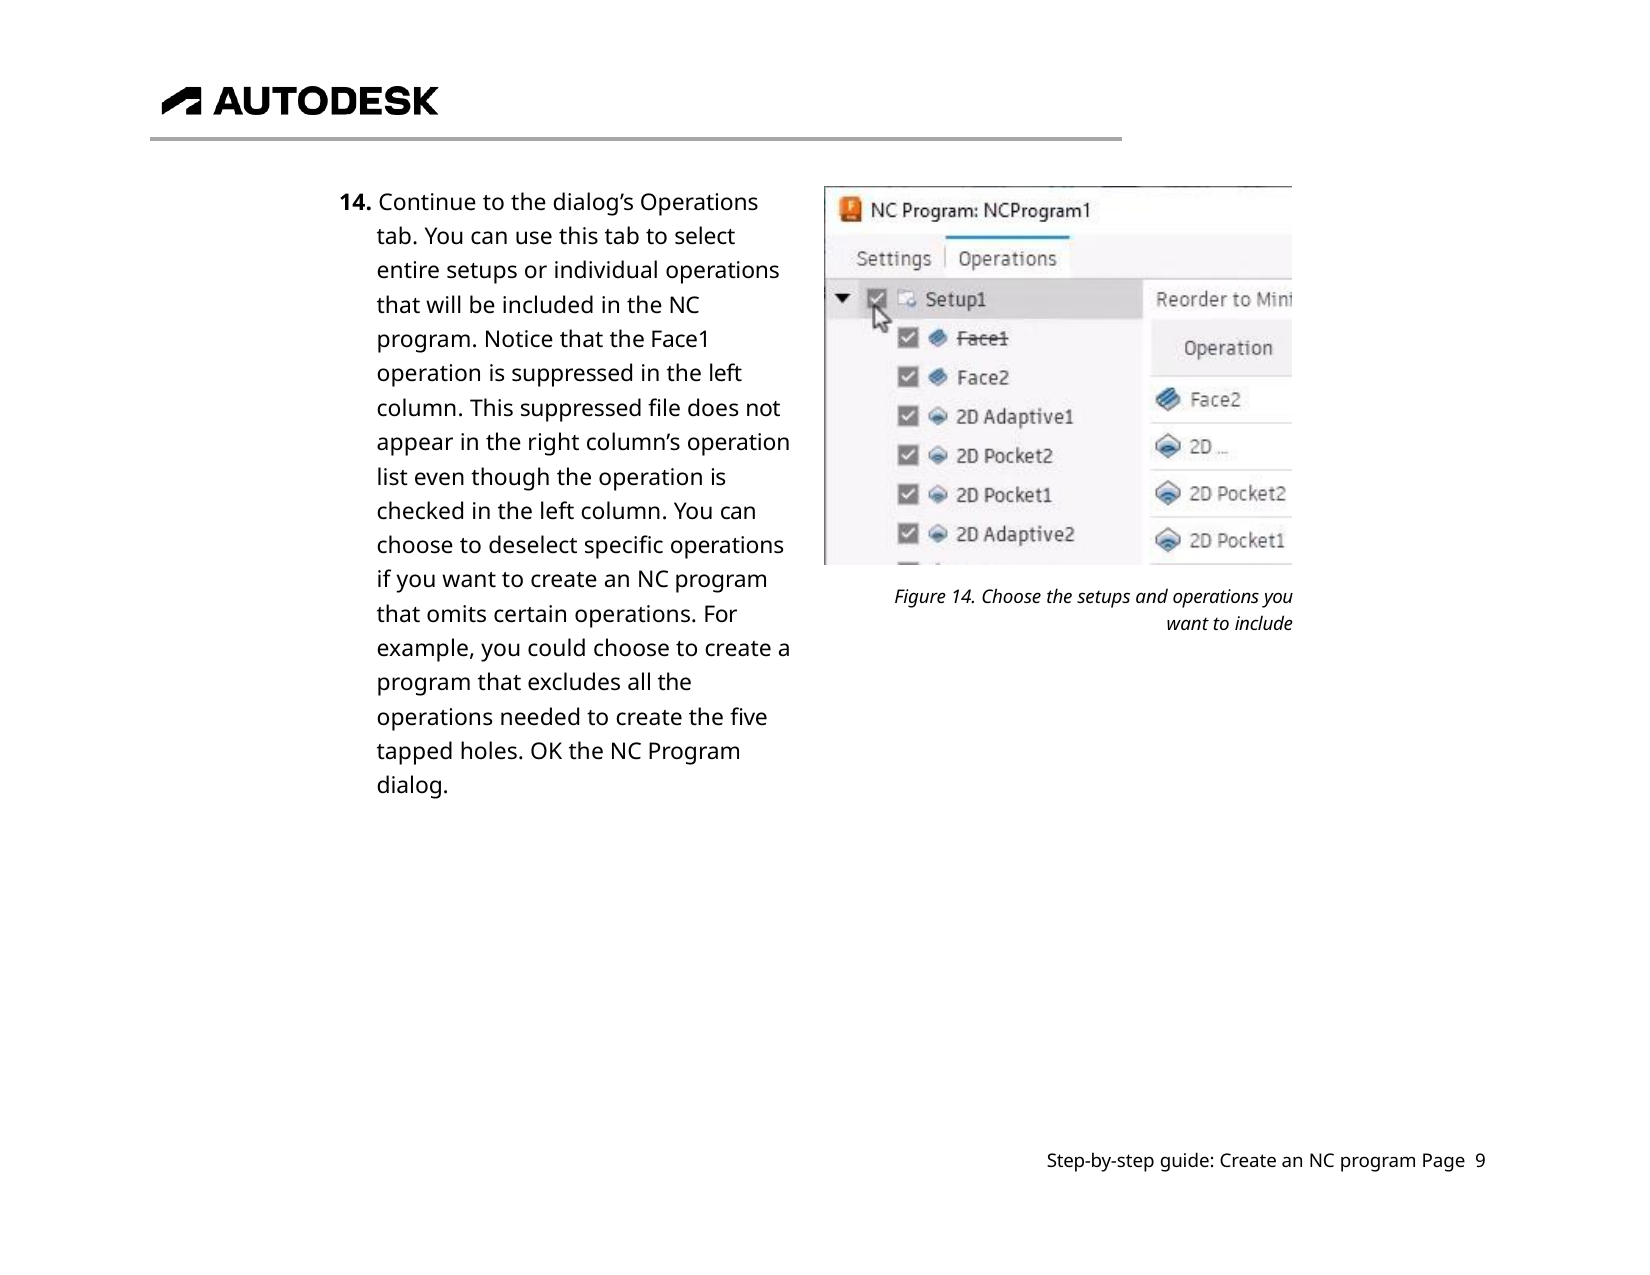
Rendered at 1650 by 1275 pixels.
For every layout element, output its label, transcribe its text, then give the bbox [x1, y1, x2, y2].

slide_number Step-by-step guide: Create an NC program Page 10 [1044, 1145, 1509, 1275]
text_box Figure 14. Choose the setups and operations you want to include [859, 579, 1294, 634]
picture [161, 86, 439, 115]
text_box 14. Continue to the dialog’s Operations tab. You can use this tab to select entire setups or individual operations that will be included in the NC program. Notice that the Face1 operation is suppressed in the left column. This suppressed file does not appear in the right column’s operation list even though the operation is checked in the left column. You can choose to deselect specific operations if you want to create an NC program that omits certain operations. For example, you could choose to create a program that excludes all the operations needed to create the five tapped holes. OK the NC Program dialog. [337, 178, 795, 799]
picture [824, 186, 1293, 565]
